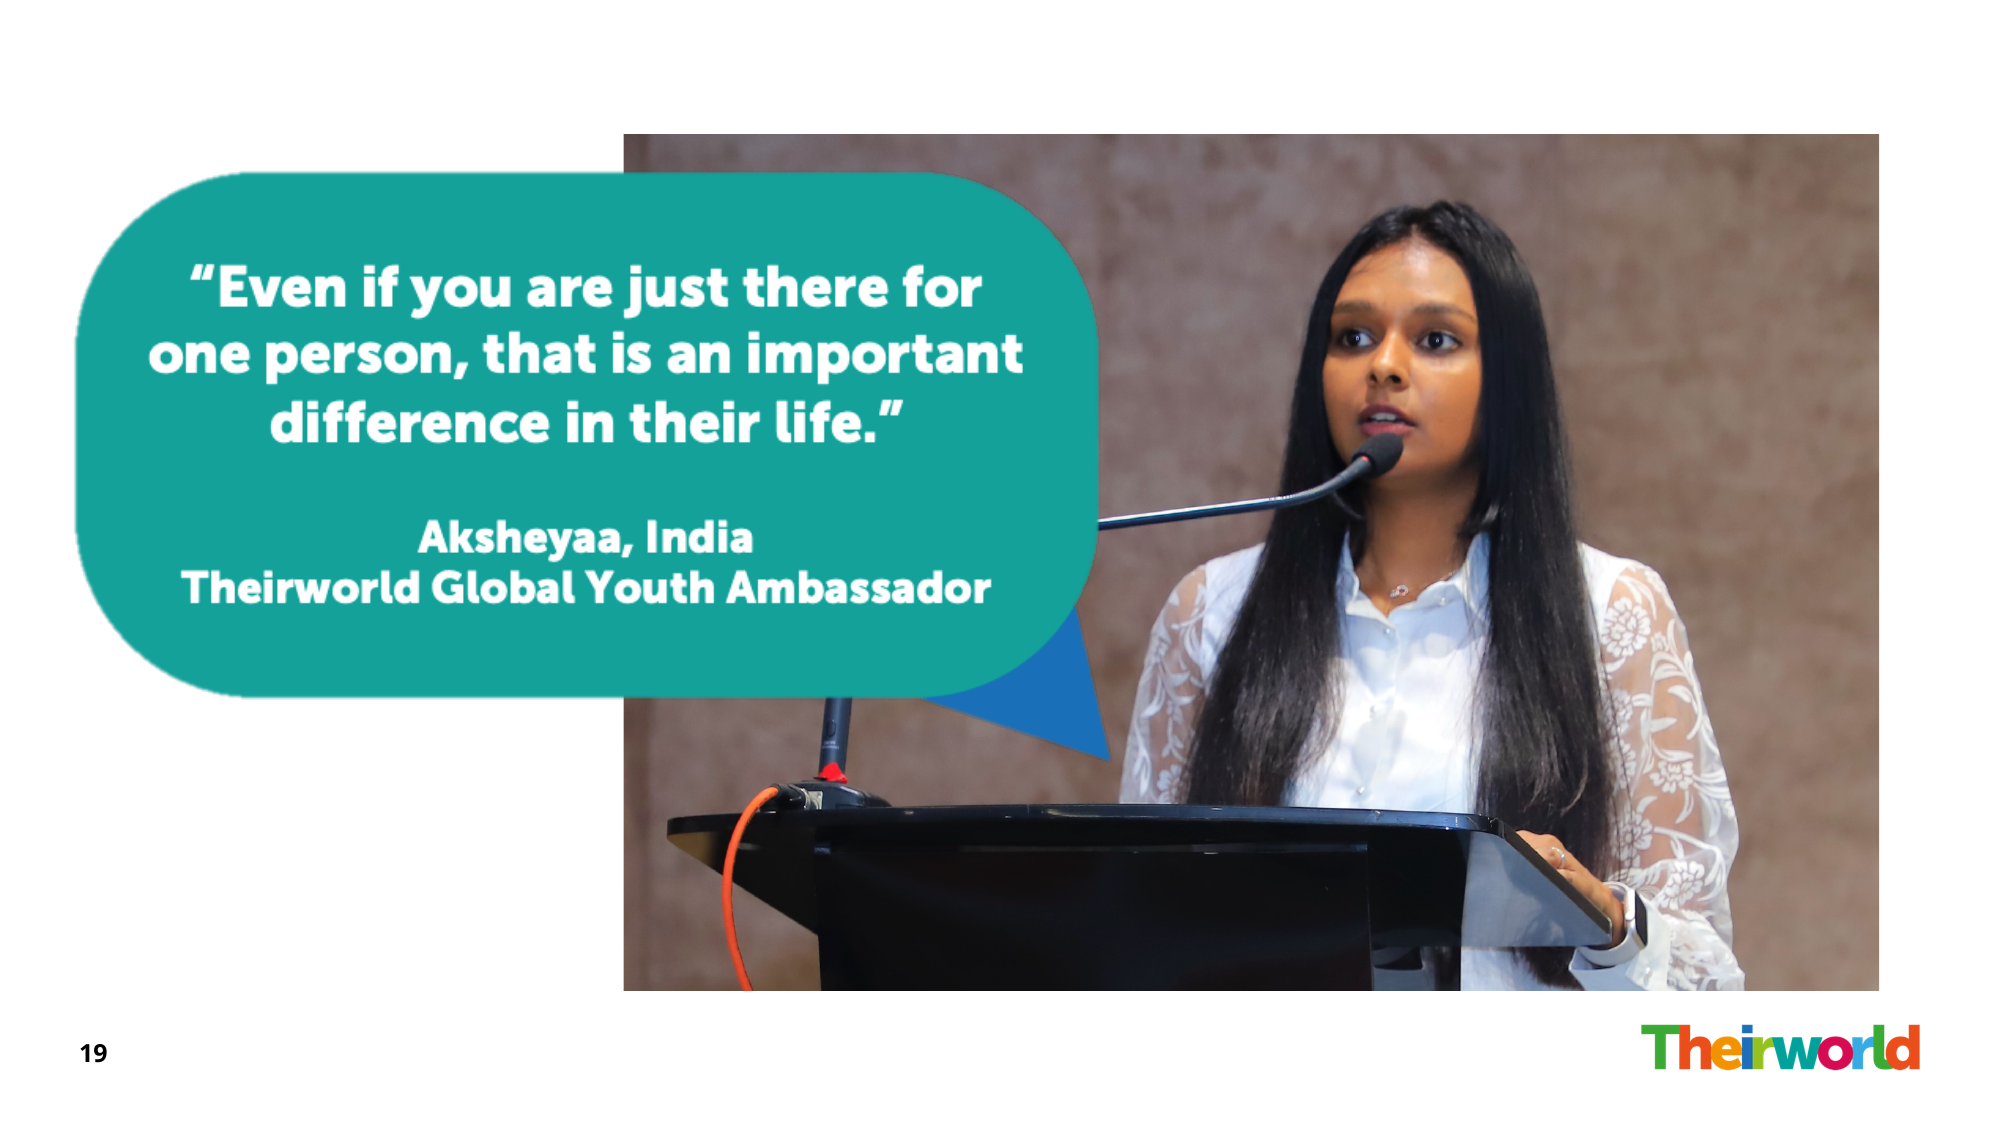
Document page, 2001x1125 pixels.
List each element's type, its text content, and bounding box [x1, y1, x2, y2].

slide_number 19 [79, 1023, 189, 1072]
picture [46, 134, 1880, 991]
picture [1633, 1014, 1927, 1081]
